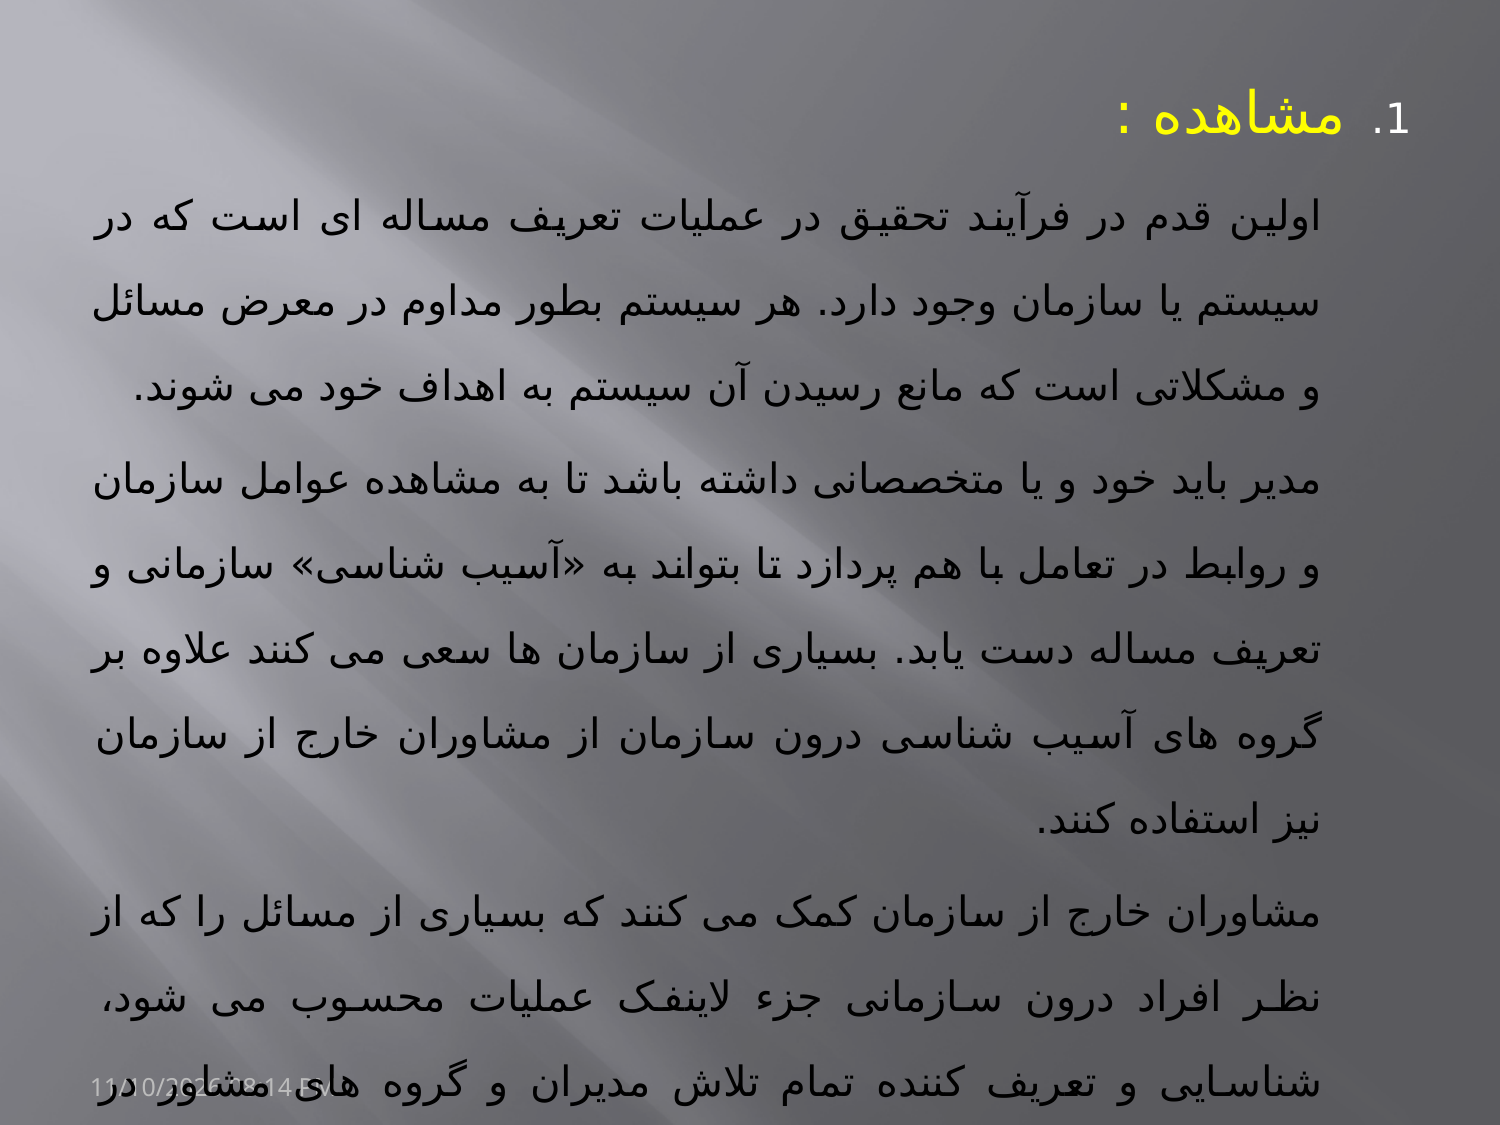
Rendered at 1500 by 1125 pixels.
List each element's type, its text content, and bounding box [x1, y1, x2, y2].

slide_number 20/مارس/1 [75, 1052, 425, 1113]
list 1. مشاهده : اولین قدم در فرآیند تحقیق در عملیات تعریف مساله ای است که در سیستم یا سازمان وجود دارد. هر سیستم بطور مداوم در معرض مسائل و مشکلاتی است که مانع رسیدن آن سیستم به اهداف خود می شوند. مدیر باید خود و یا متخصصانی داشته باشد تا به مشاهده عوامل سازمان و روابط در تعامل با هم پردازد تا بتواند به «آسیب شناسی» سازمانی و تعریف مساله دست یابد. بسیاری از سازمان ها سعی می کنند علاوه بر گروه های آسیب شناسی درون سازمان از مشاوران خارج از سازمان نیز استفاده کنند. مشاوران خارج از سازمان کمک می کنند که بسیاری از مسائل را که از نظر افراد درون سازمانی جزء لاینفک عملیات محسوب می شود، شناسایی و تعریف کننده تمام تلاش مدیران و گروه های مشاور در سازمان شناسایی مساله بر اساس مشاهده به عمل آمده از فرآیند عملیات در سازمان و محیط می باشد. [76, 19, 1427, 1083]
